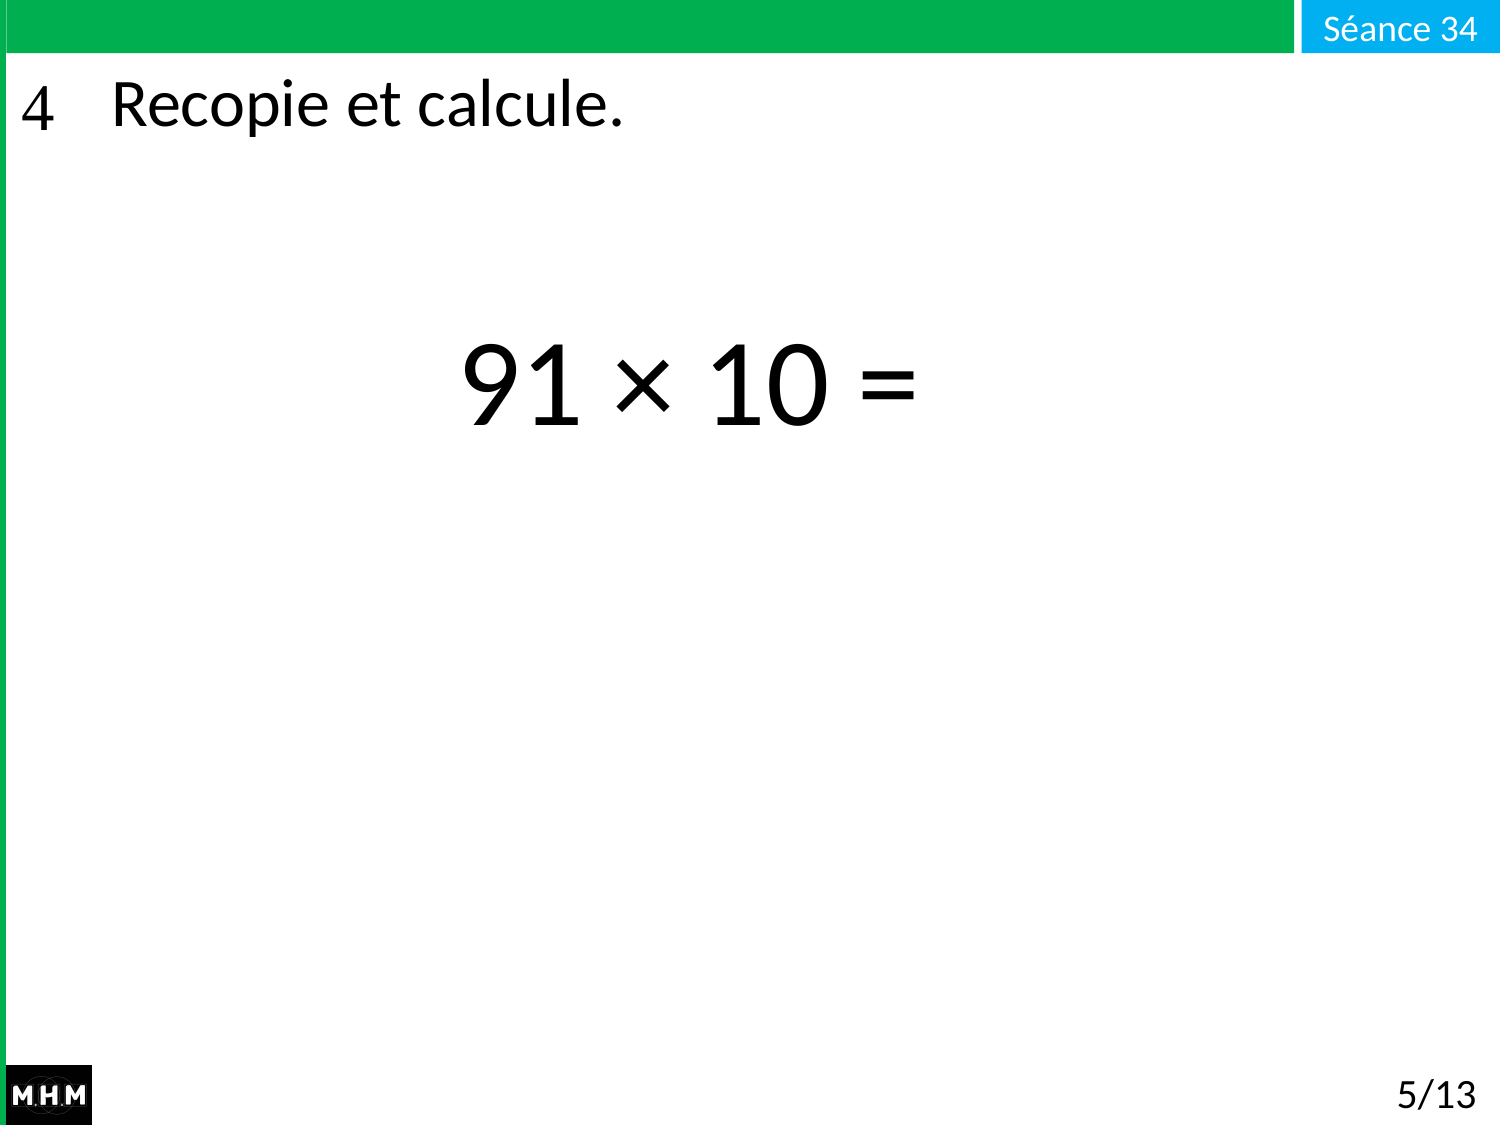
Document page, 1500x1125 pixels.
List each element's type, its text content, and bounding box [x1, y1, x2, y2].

title Recopie et calcule. [96, 60, 1391, 150]
list 5/13 [1373, 1064, 1500, 1125]
picture [6, 1065, 92, 1125]
text_box 91 × 10 = [442, 292, 1243, 458]
